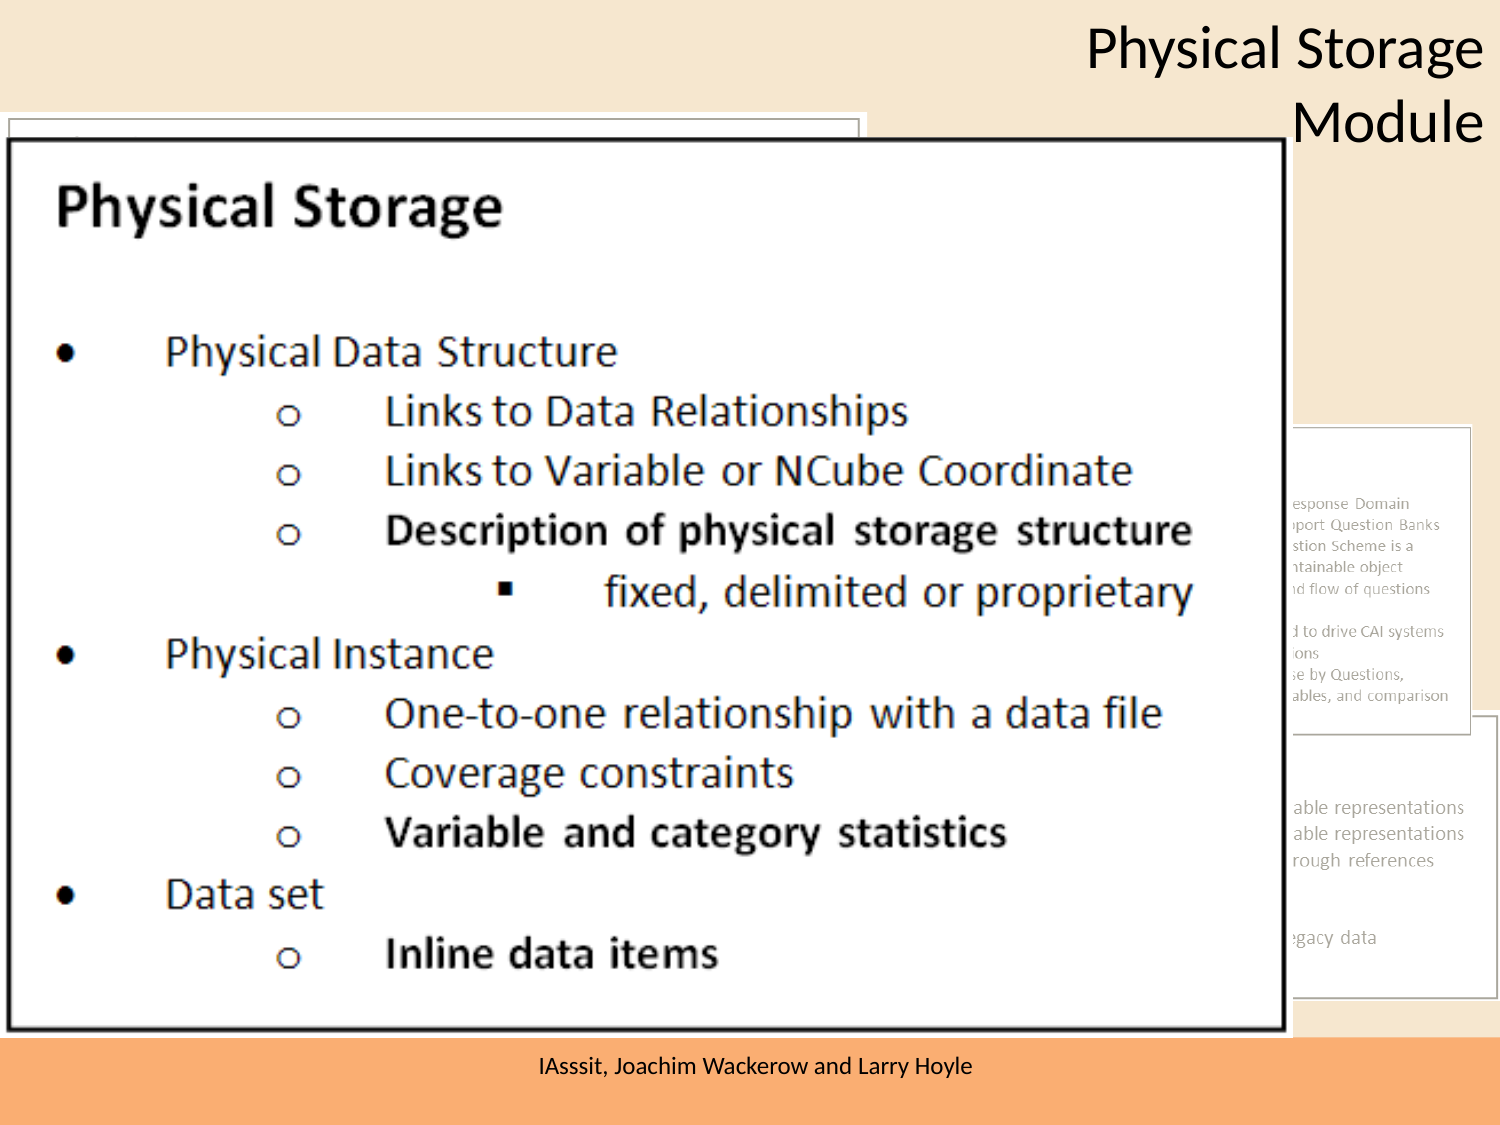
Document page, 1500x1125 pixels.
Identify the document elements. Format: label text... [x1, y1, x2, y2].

picture [0, 111, 1500, 1038]
footer IAsssit, Joachim Wackerow and Larry Hoyle [399, 1046, 1113, 1103]
title Physical Storage Module [839, 0, 1500, 163]
